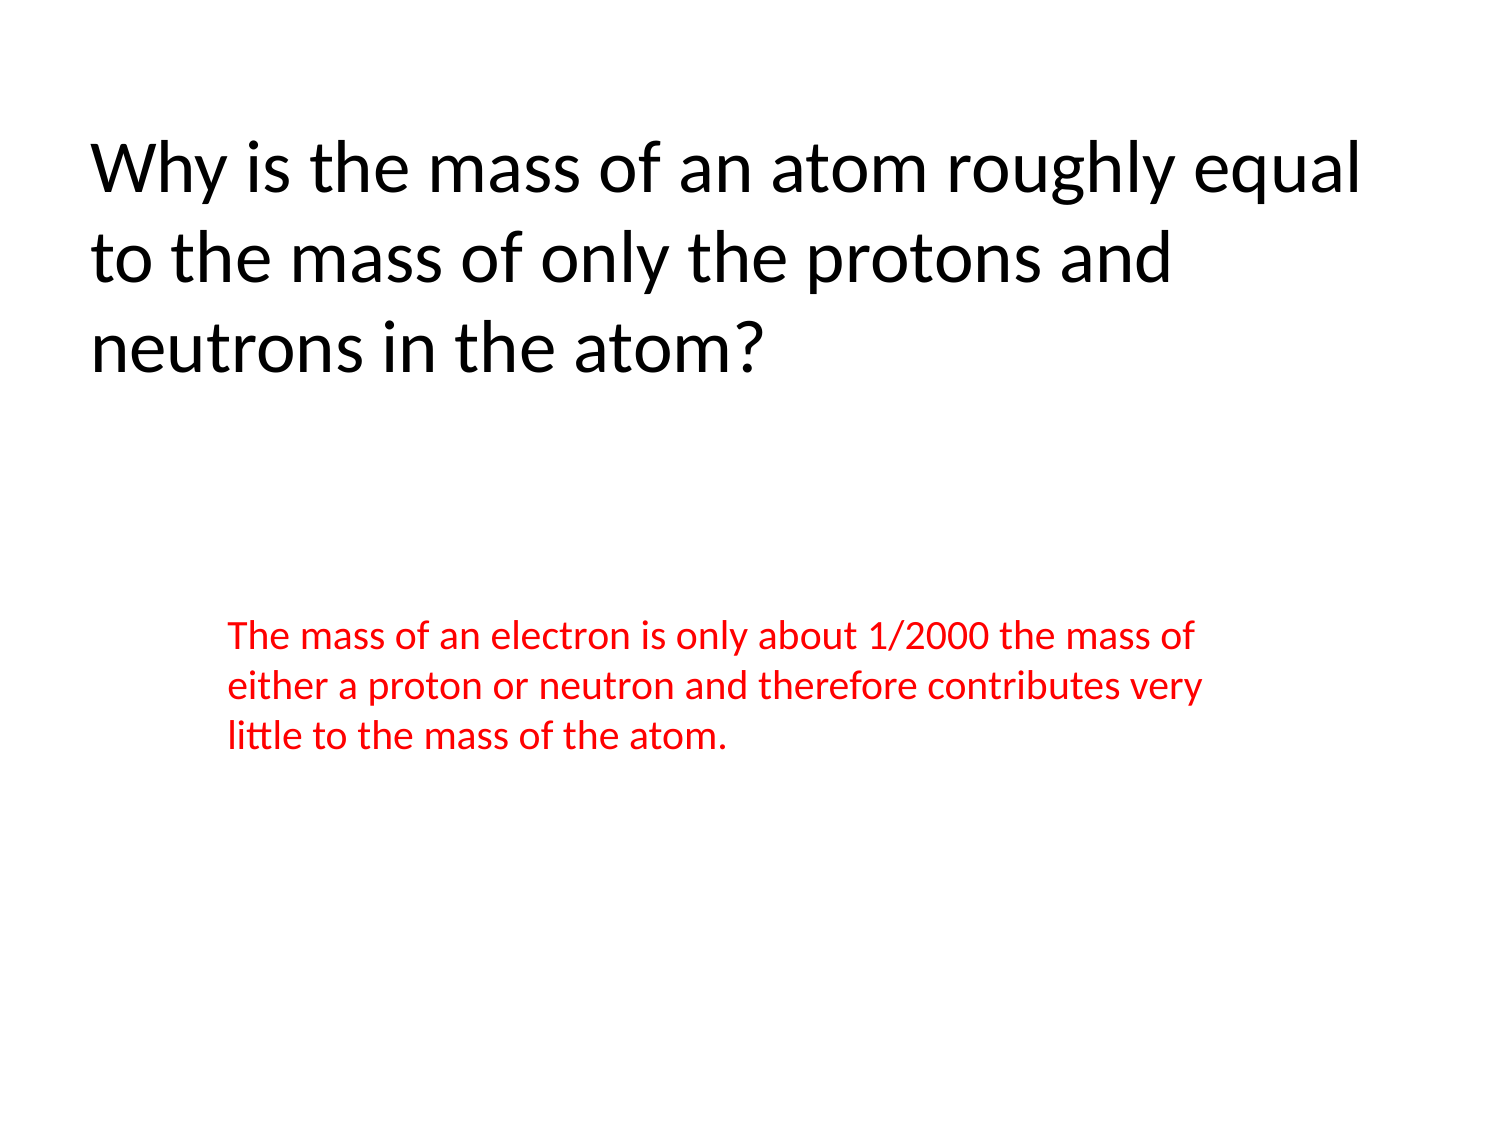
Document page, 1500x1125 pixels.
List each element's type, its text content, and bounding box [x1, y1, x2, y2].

text_box The mass of an electron is only about 1/2000 the mass of either a proton or neutron and therefore contributes very little to the mass of the atom. [212, 600, 1288, 765]
title Why is the mass of an atom roughly equal to the mass of only the protons and neutrons in the atom? [75, 112, 1425, 393]
